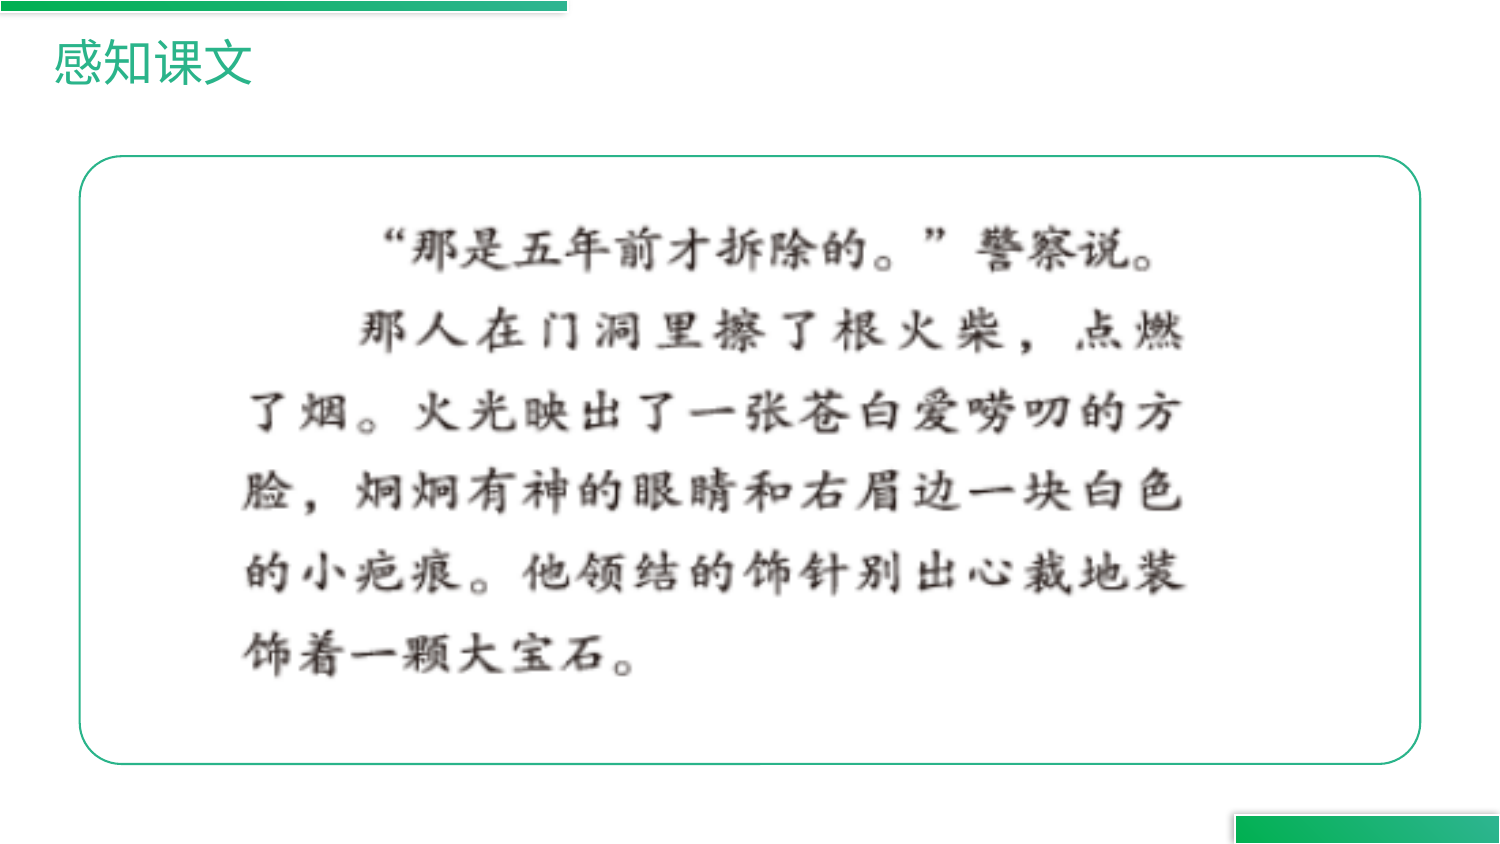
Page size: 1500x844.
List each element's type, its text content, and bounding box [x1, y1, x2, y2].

list 感知课文 [41, 32, 382, 94]
picture [240, 201, 1210, 698]
